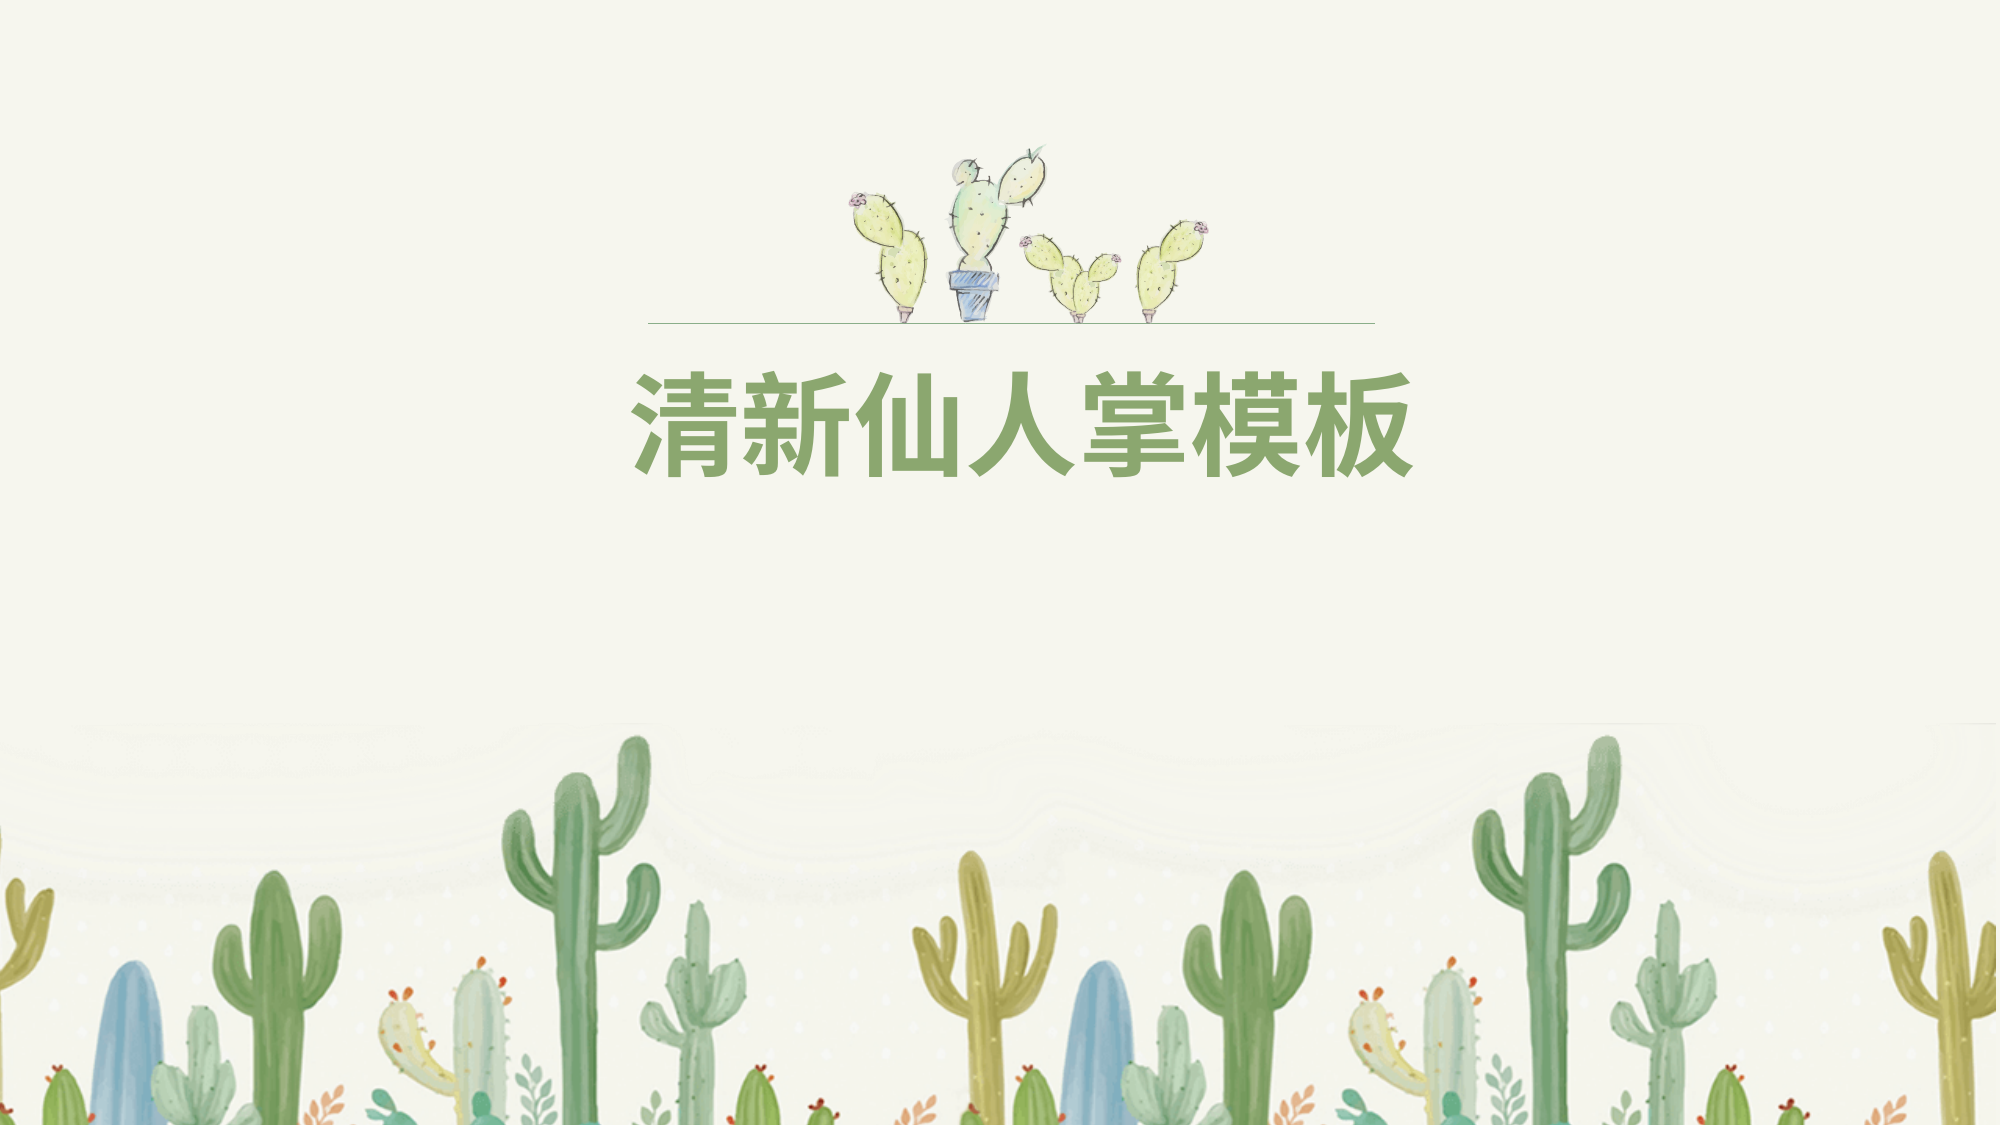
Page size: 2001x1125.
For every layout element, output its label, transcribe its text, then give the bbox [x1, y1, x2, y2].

picture [848, 143, 1210, 324]
picture [0, 660, 1996, 1125]
text_box 清新仙人掌模板 [613, 347, 1431, 498]
